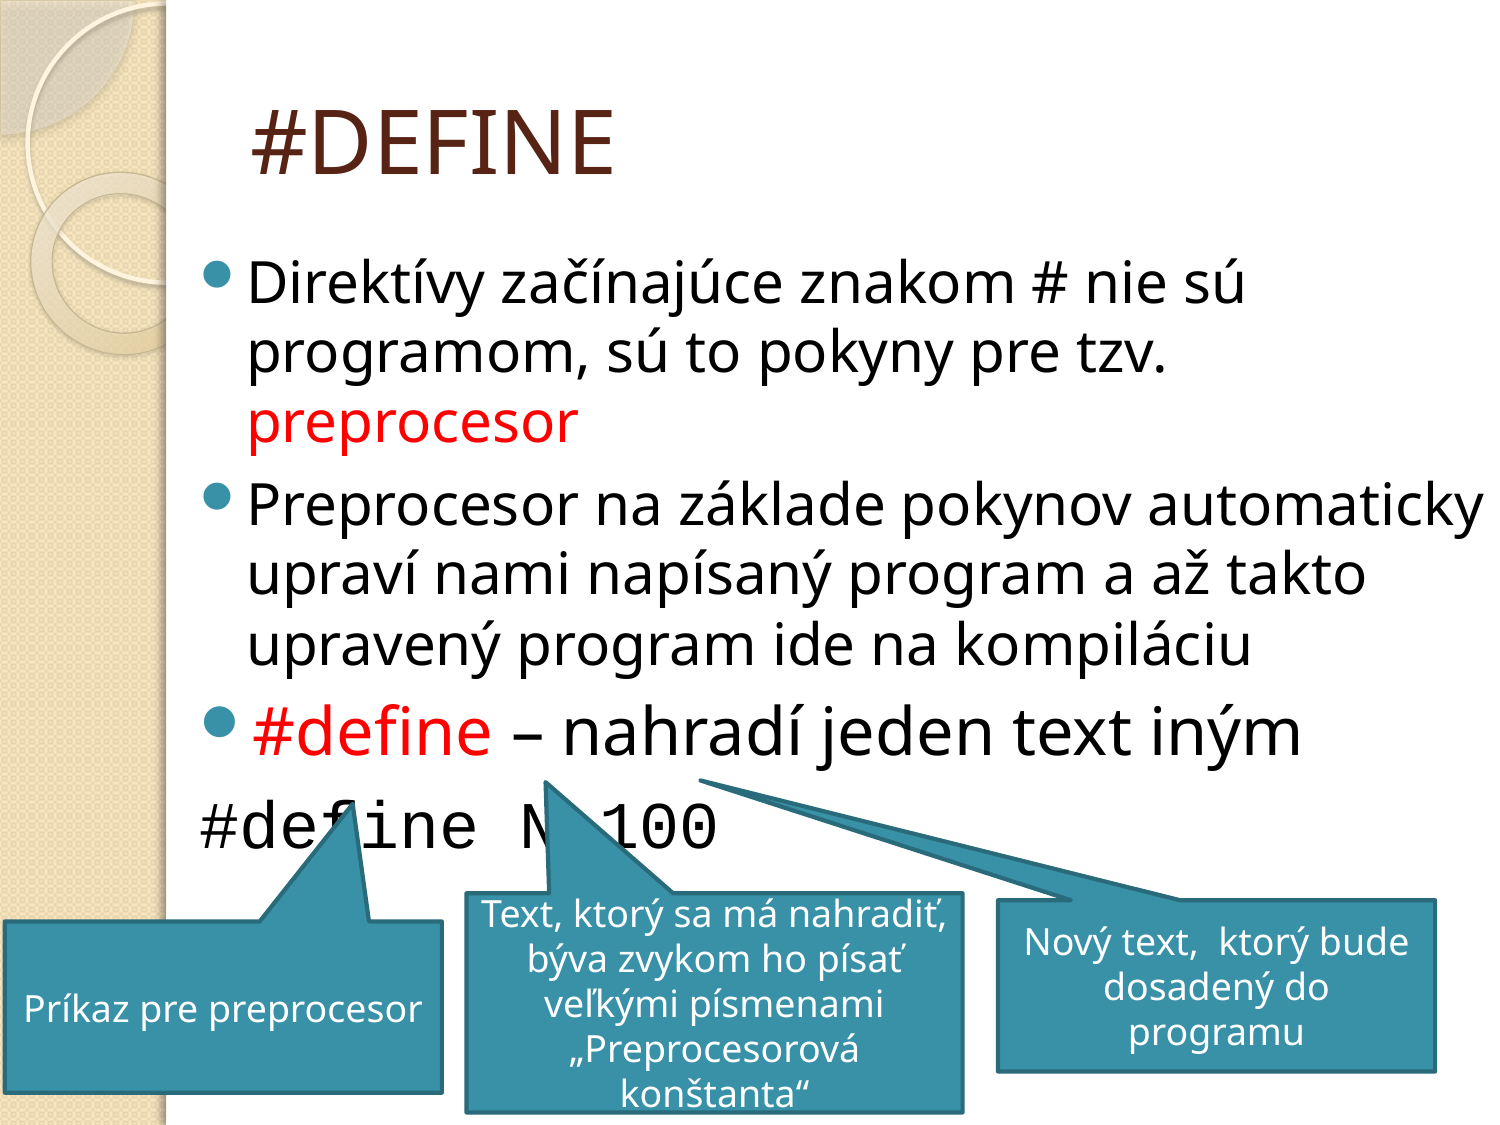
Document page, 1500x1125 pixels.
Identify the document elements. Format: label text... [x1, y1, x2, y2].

list Direktívy začínajúce znakom # nie sú programom, sú to pokyny pre tzv. preprocesor Preprocesor na základe pokynov automaticky upraví nami napísaný program a až takto upravený program ide na kompiláciu #define – nahradí jeden text iným #define N 100 [171, 237, 1500, 1125]
text_box Text, ktorý sa má nahradiť, býva zvykom ho písať veľkými písmenami „Preprocesorová konštanta“ [464, 780, 965, 1115]
title #DEFINE [235, 45, 1466, 233]
text_box Príkaz pre preprocesor [2, 801, 444, 1095]
text_box Nový text, ktorý bude dosadený do programu [698, 778, 1438, 1074]
